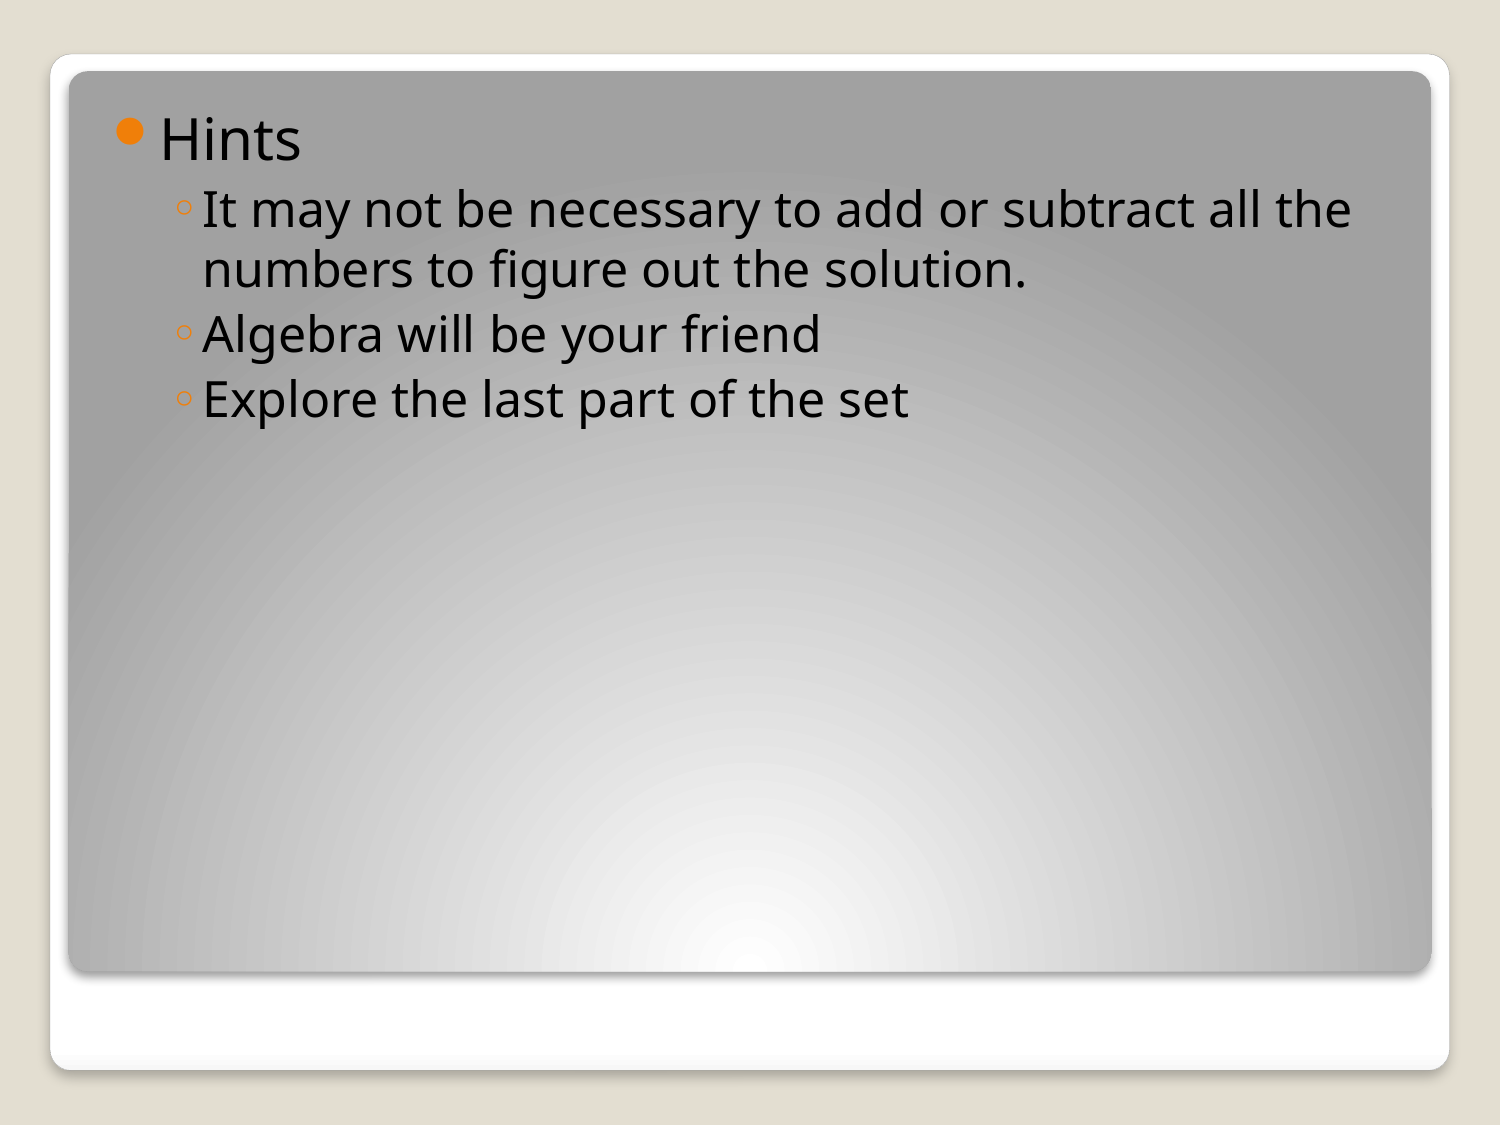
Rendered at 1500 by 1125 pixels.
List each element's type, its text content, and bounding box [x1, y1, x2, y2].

list Hints It may not be necessary to add or subtract all the numbers to figure out the solution. Algebra will be your friend Explore the last part of the set [82, 86, 1425, 774]
